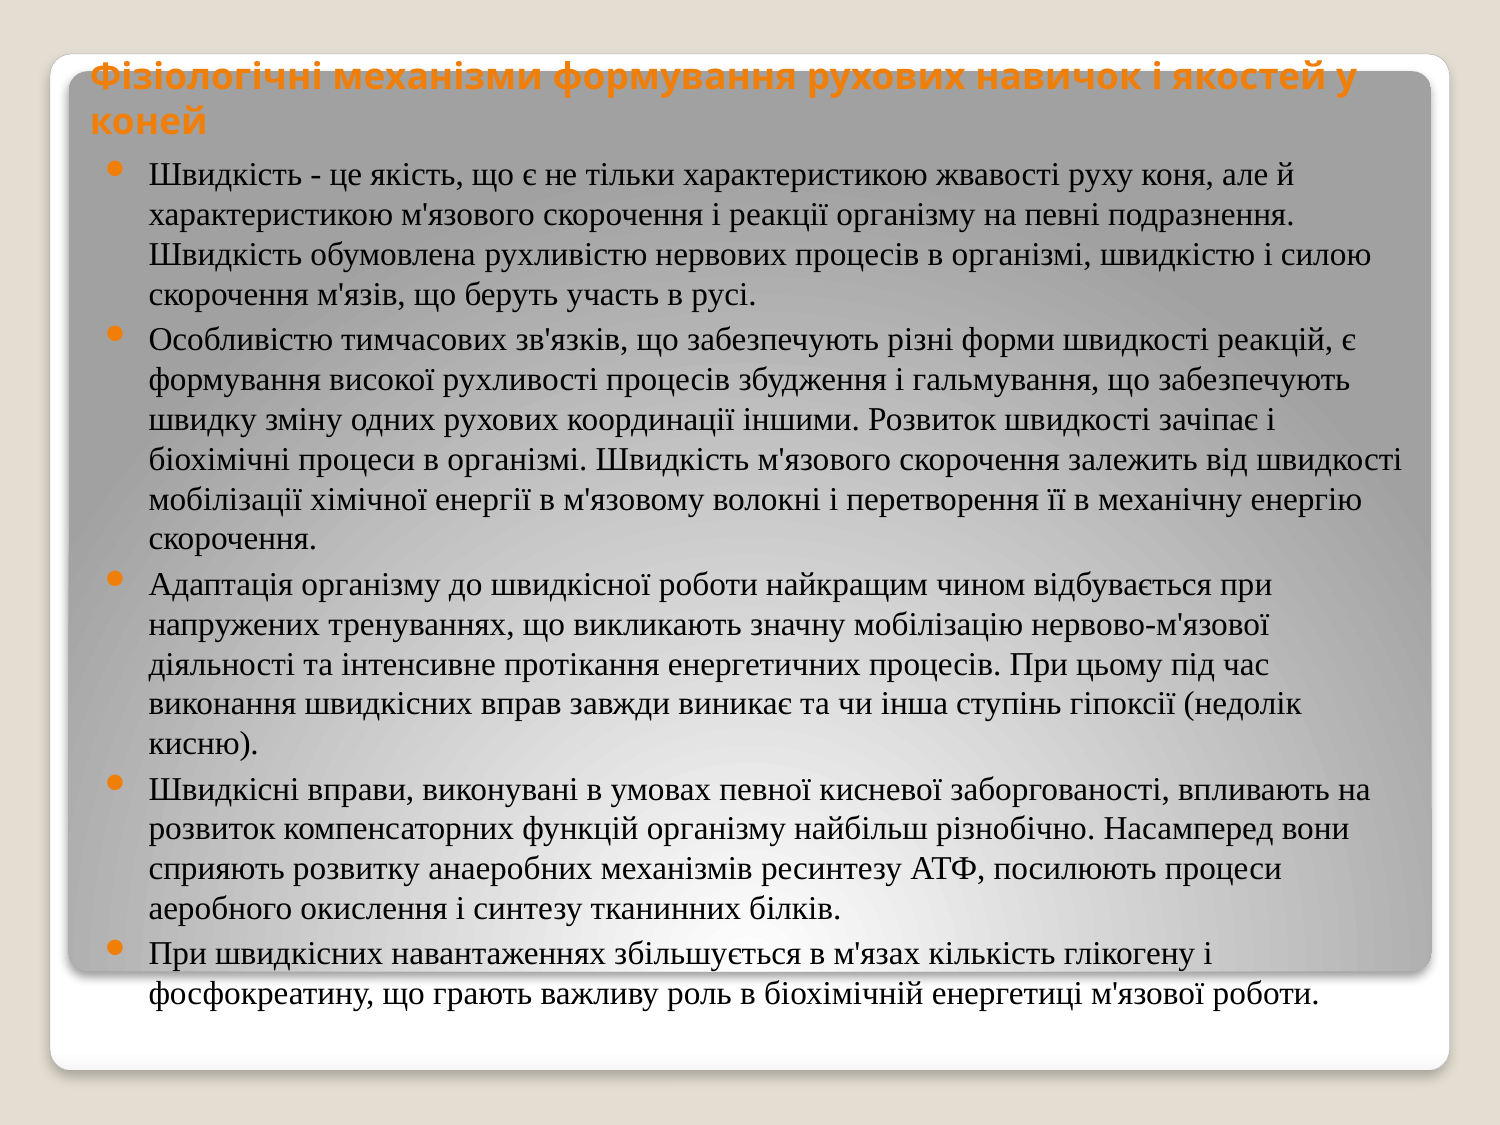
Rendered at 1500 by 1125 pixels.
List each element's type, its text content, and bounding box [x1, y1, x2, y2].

title Фізіологічні механізми формування рухових навичок і якостей у коней [75, 45, 1425, 137]
list Швидкість - це якість, що є не тільки характеристикою жвавості руху коня, але й характеристикою м'язового скорочення і реакції організму на певні подразнення. Швидкість обумовлена ​​рухливістю нервових процесів в організмі, швидкістю і силою скорочення м'язів, що беруть участь в русі. Особливістю тимчасових зв'язків, що забезпечують різні форми швидкості реакцій, є формування високої рухливості процесів збудження і гальмування, що забезпечують швидку зміну одних рухових координації іншими. Розвиток швидкості зачіпає і біохімічні процеси в організмі. Швидкість м'язового скорочення залежить від швидкості мобілізації хімічної енергії в м'язовому волокні і перетворення її в механічну енергію скорочення. Адаптація організму до швидкісної роботи найкращим чином відбувається при напружених тренуваннях, що викликають значну мобілізацію нервово-м'язової діяльності та інтенсивне протікання енергетичних процесів. При цьому під час виконання швидкісних вправ завжди виникає та чи інша ступінь гіпоксії (недолік кисню). Швидкісні вправи, виконувані в умовах певної кисневої заборгованості, впливають на розвиток компенсаторних функцій організму найбільш різнобічно. Насамперед вони сприяють розвитку анаеробних механізмів ресинтезу АТФ, посилюють процеси аеробного окислення і синтезу тканинних білків. При швидкісних навантаженнях збільшується в м'язах кількість глікогену і фосфокреатину, що грають важливу роль в біохімічній енергетиці м'язової роботи. [75, 137, 1425, 1047]
